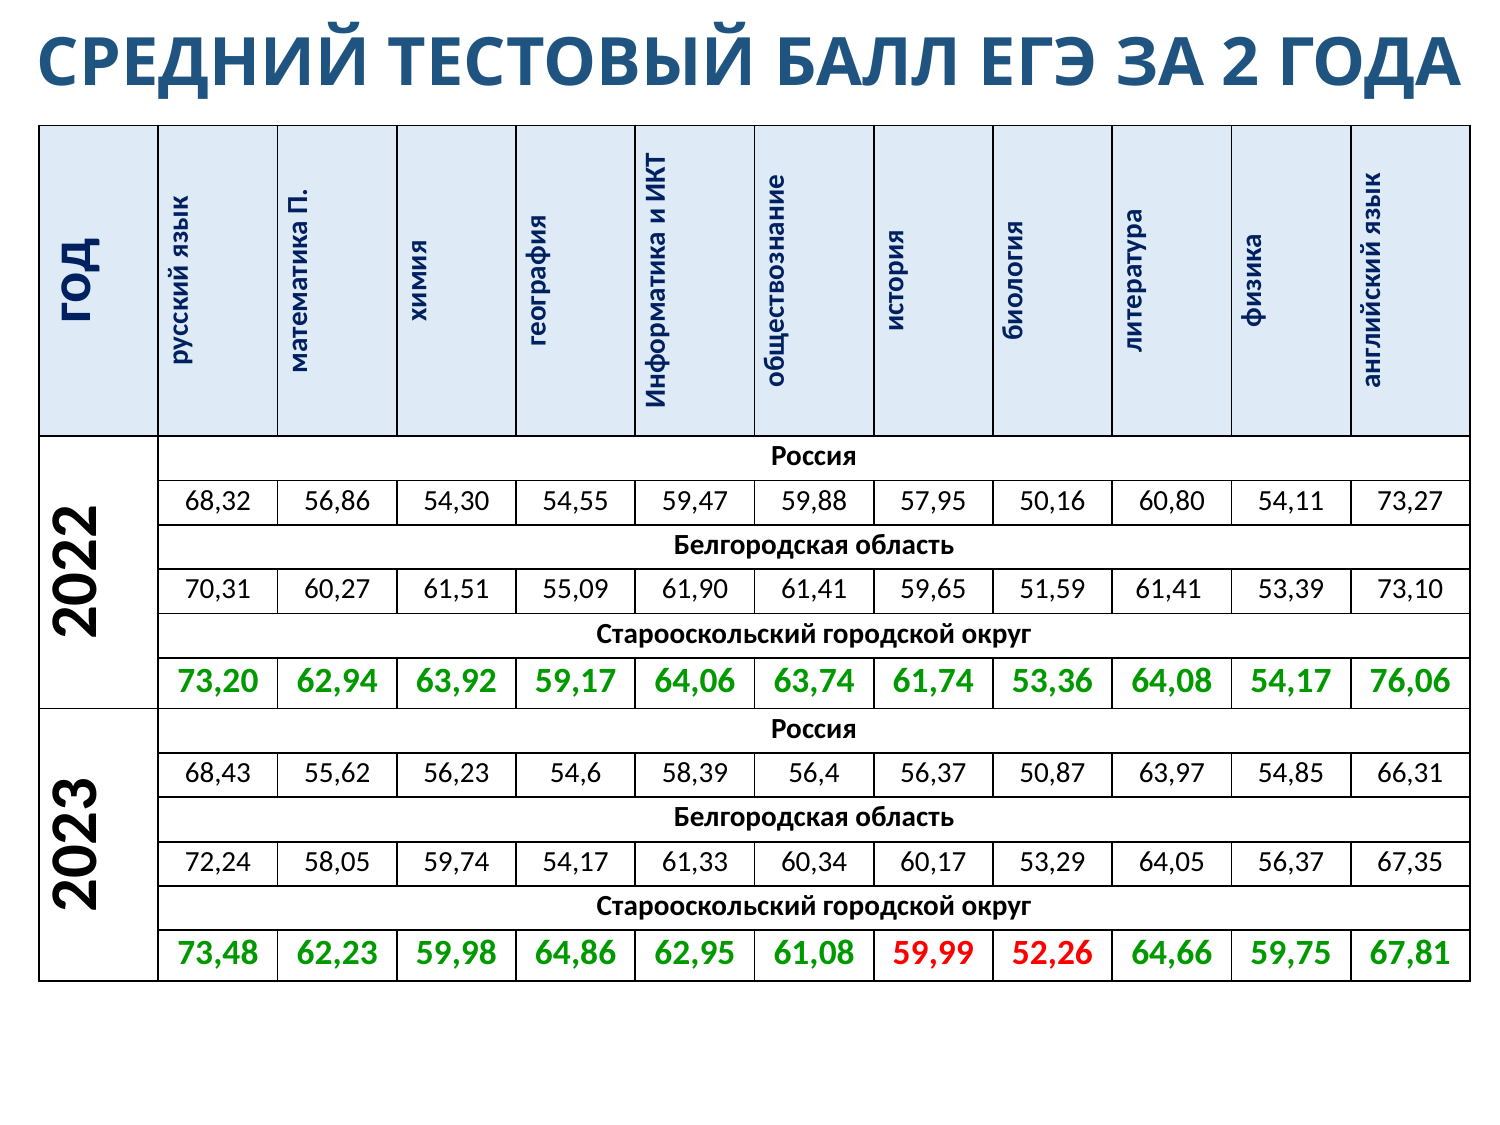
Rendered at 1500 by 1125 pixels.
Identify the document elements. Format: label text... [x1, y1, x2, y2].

table_cell 67,81 [1352, 931, 1469, 980]
table_cell 62,94 [278, 659, 396, 708]
table_header обществознание [755, 126, 873, 435]
table_header математика П. [278, 279, 396, 435]
table_cell 68,32 [159, 481, 277, 524]
table_cell 56,37 [875, 754, 992, 796]
table_cell 50,16 [994, 481, 1111, 524]
table_cell 55,09 [517, 570, 634, 613]
table_cell 59,88 [755, 481, 873, 524]
table_cell 60,34 [755, 843, 873, 885]
table_cell 73,20 [159, 659, 277, 708]
table_cell 66,31 [1352, 754, 1469, 796]
table_cell 2022 [40, 437, 157, 708]
table_cell 54,30 [398, 481, 515, 524]
table_cell 63,74 [755, 659, 873, 708]
table_cell 59,75 [1232, 931, 1350, 980]
table_header химия [398, 279, 515, 435]
table_cell Старооскольский городской округ [159, 614, 1469, 657]
table_cell 57,95 [875, 481, 992, 524]
table_cell 58,05 [278, 843, 396, 885]
text_box [53, 113, 750, 279]
table_cell 61,51 [398, 570, 515, 613]
table_header русский язык [159, 279, 277, 435]
table_cell 52,26 [994, 931, 1111, 980]
table_cell 51,59 [994, 570, 1111, 613]
table_cell 53,36 [994, 659, 1111, 708]
table_cell 73,27 [1352, 481, 1469, 524]
table_cell Россия [159, 437, 1469, 480]
table_header история [875, 126, 992, 435]
table_cell 61,74 [875, 659, 992, 708]
table_cell 62,23 [278, 931, 396, 980]
table_cell 61,33 [636, 843, 754, 885]
table_cell 64,08 [1113, 659, 1231, 708]
table_cell Старооскольский городской округ [159, 887, 1469, 929]
table_cell 55,62 [278, 754, 396, 796]
table_cell 54,85 [1232, 754, 1350, 796]
table_cell Белгородская область [159, 798, 1469, 841]
table_cell 61,41 [1113, 570, 1231, 613]
table_cell 58,39 [636, 754, 754, 796]
table_header география [517, 279, 634, 435]
table_cell 54,17 [1232, 659, 1350, 708]
table_header год [40, 126, 157, 435]
table_cell 59,17 [517, 659, 634, 708]
table_header физика [1232, 126, 1350, 435]
table_cell 73,48 [159, 931, 277, 980]
table_header литература [1113, 126, 1231, 435]
table_cell 70,31 [159, 570, 277, 613]
table_cell 53,39 [1232, 570, 1350, 613]
table_cell 56,37 [1232, 843, 1350, 885]
table_cell 56,23 [398, 754, 515, 796]
table_cell 64,66 [1113, 931, 1231, 980]
table_cell 59,98 [398, 931, 515, 980]
table_cell 64,06 [636, 659, 754, 708]
table_cell 54,17 [517, 843, 634, 885]
table_cell Белгородская область [159, 526, 1469, 568]
table_cell Россия [159, 709, 1469, 752]
table_cell 60,27 [278, 570, 396, 613]
table_cell 59,65 [875, 570, 992, 613]
text_box СРЕДНИЙ ТЕСТОВЫЙ БАЛЛ ЕГЭ ЗА 2 ГОДА [0, 11, 1500, 107]
table_cell 56,86 [278, 481, 396, 524]
table_cell 73,10 [1352, 570, 1469, 613]
table_cell 2023 [40, 709, 157, 980]
table_cell 59,99 [875, 931, 992, 980]
table_cell 56,4 [755, 754, 873, 796]
table_cell 63,97 [1113, 754, 1231, 796]
table_cell 54,11 [1232, 481, 1350, 524]
table_cell 63,92 [398, 659, 515, 708]
table_cell 67,35 [1352, 843, 1469, 885]
table_cell 61,90 [636, 570, 754, 613]
table_cell 50,87 [994, 754, 1111, 796]
table_cell 62,95 [636, 931, 754, 980]
table_cell 54,55 [517, 481, 634, 524]
table_cell 64,86 [517, 931, 634, 980]
table_header Информатика и ИКТ [636, 126, 754, 435]
table_cell 72,24 [159, 843, 277, 885]
table_cell 76,06 [1352, 659, 1469, 708]
table_header биология [994, 126, 1111, 435]
table_cell 64,05 [1113, 843, 1231, 885]
table_cell 59,47 [636, 481, 754, 524]
table_cell 61,08 [755, 931, 873, 980]
table_header английский язык [1352, 126, 1469, 435]
table_cell 54,6 [517, 754, 634, 796]
table_cell 60,17 [875, 843, 992, 885]
table_cell 61,41 [755, 570, 873, 613]
table_cell 53,29 [994, 843, 1111, 885]
table_cell 68,43 [159, 754, 277, 796]
table_cell 60,80 [1113, 481, 1231, 524]
table_cell 59,74 [398, 843, 515, 885]
